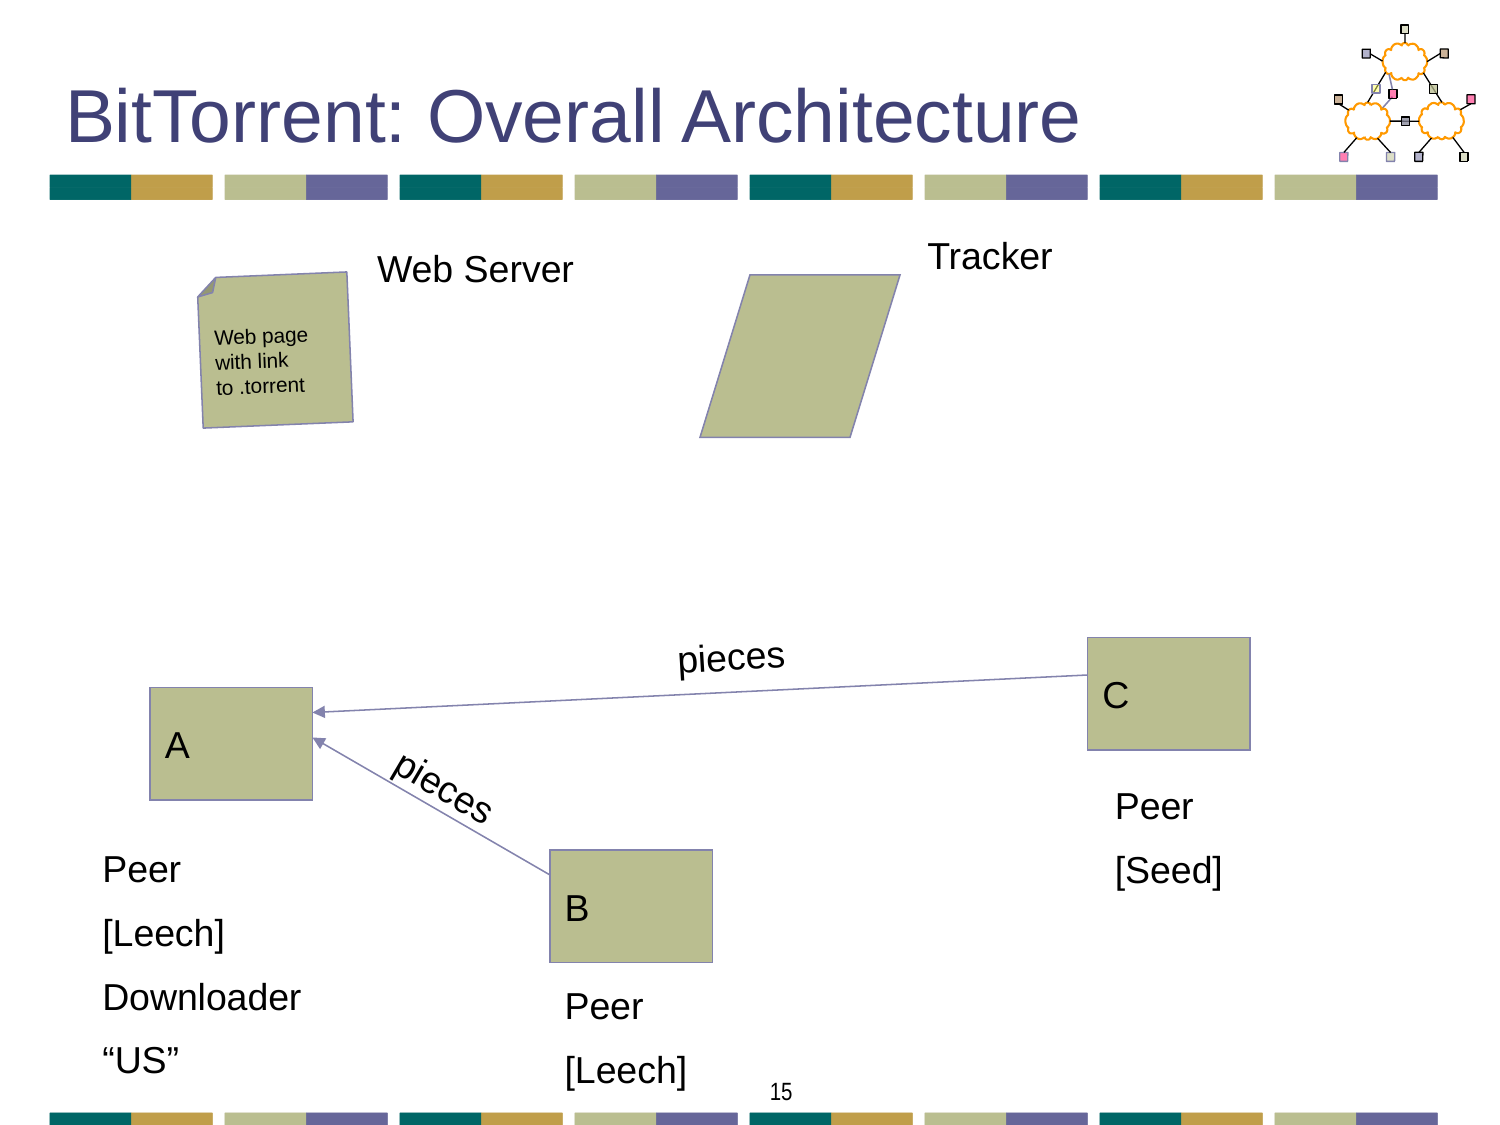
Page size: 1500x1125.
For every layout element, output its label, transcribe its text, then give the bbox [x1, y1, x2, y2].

title BitTorrent: Overall Architecture [50, 62, 1438, 163]
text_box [87, 224, 1251, 1104]
